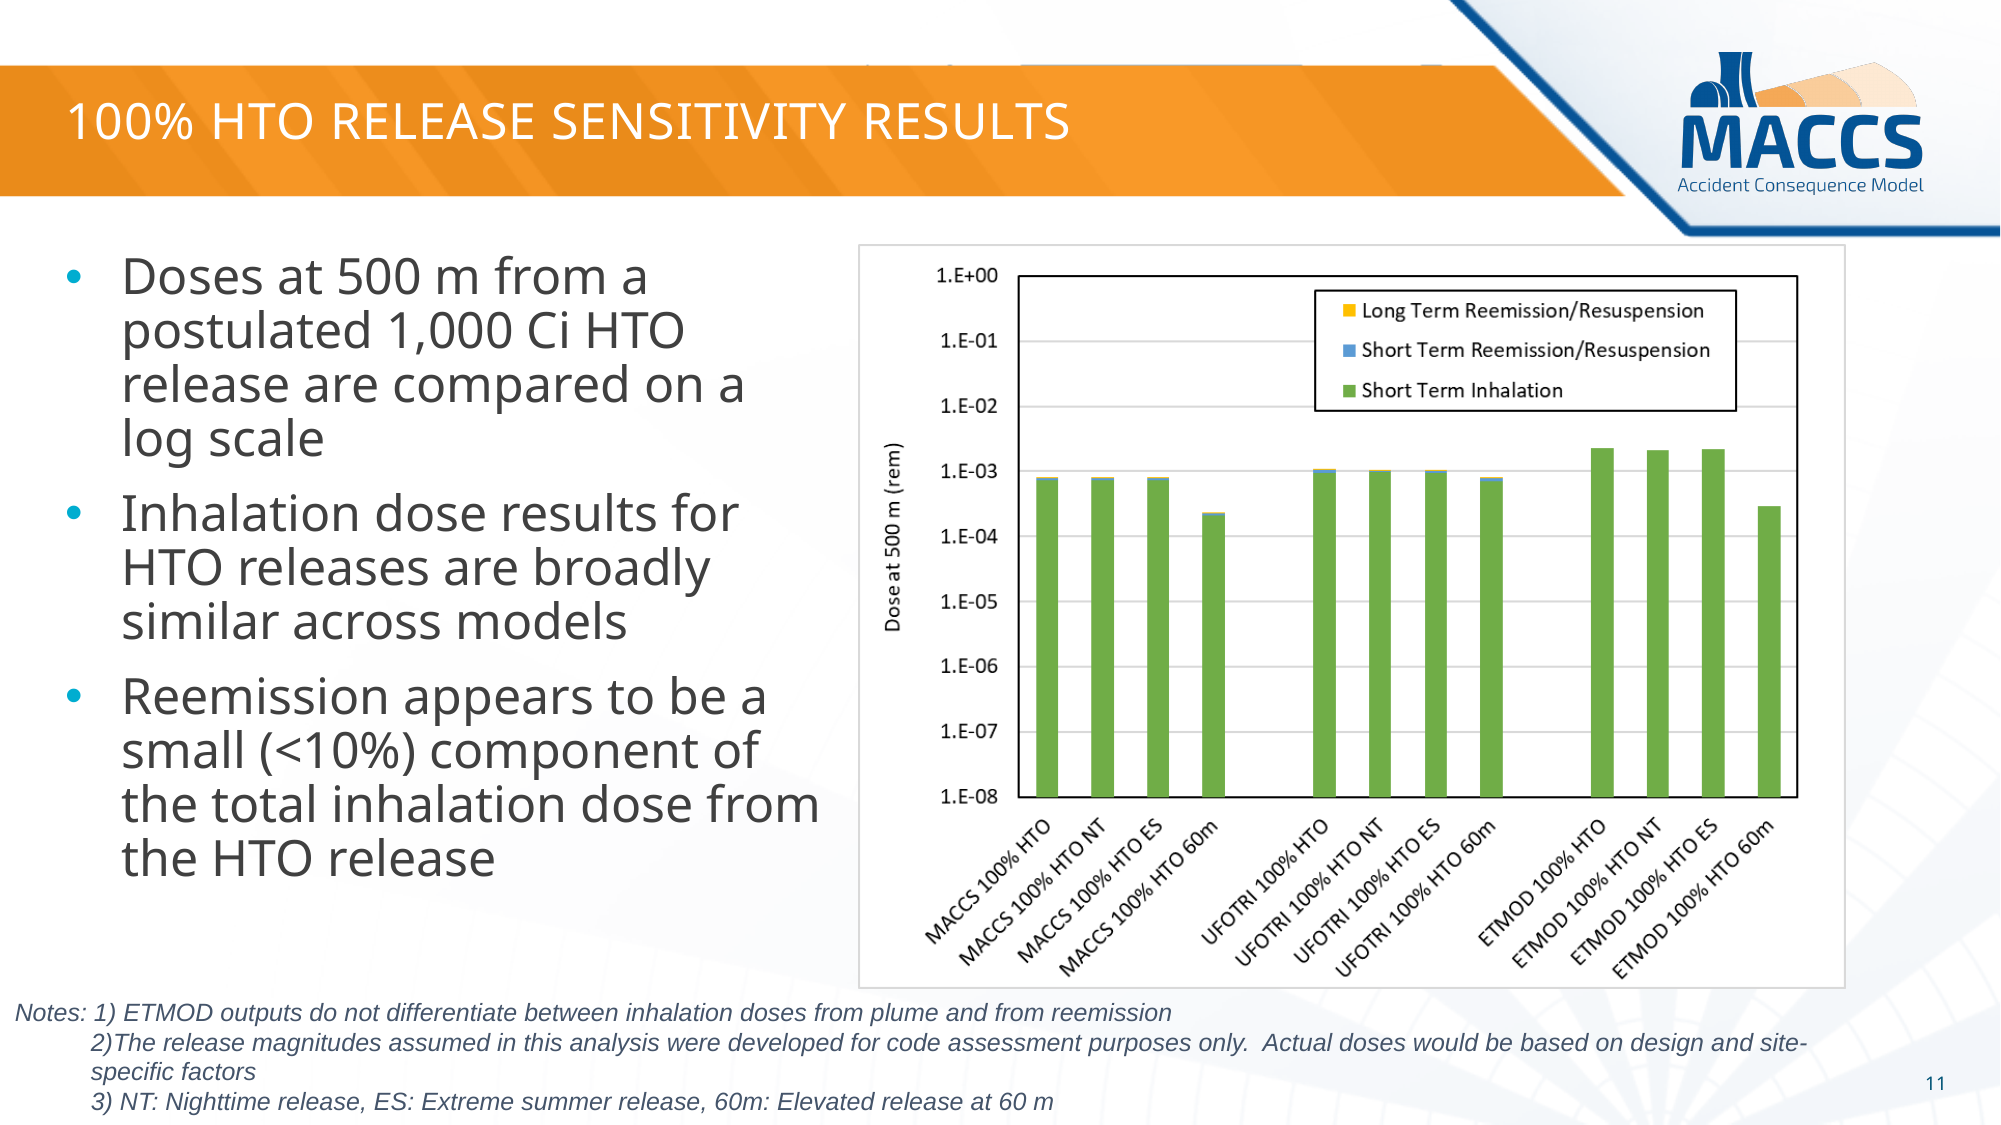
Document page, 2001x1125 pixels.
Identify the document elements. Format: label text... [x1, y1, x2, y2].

picture [0, 0, 2001, 1125]
list Doses at 500 m from a postulated 1,000 Ci HTO release are compared on a log scale Inhalation dose results for HTO releases are broadly similar across models Reemission appears to be a small (<10%) component of the total inhalation dose from the HTO release [65, 244, 825, 980]
slide_number 11 [1910, 1064, 1991, 1109]
title 100% HTO Release Sensitivity Results [65, 67, 1554, 180]
text_box Notes: 1) ETMOD outputs do not differentiate between inhalation doses from plume and from reemission 2)The release magnitudes assumed in this analysis were developed for code assessment purposes only. Actual doses would be based on design and site-specific factors 3) NT: Nighttime release, ES: Extreme summer release, 60m: Elevated release at 60 m [0, 988, 1846, 1124]
